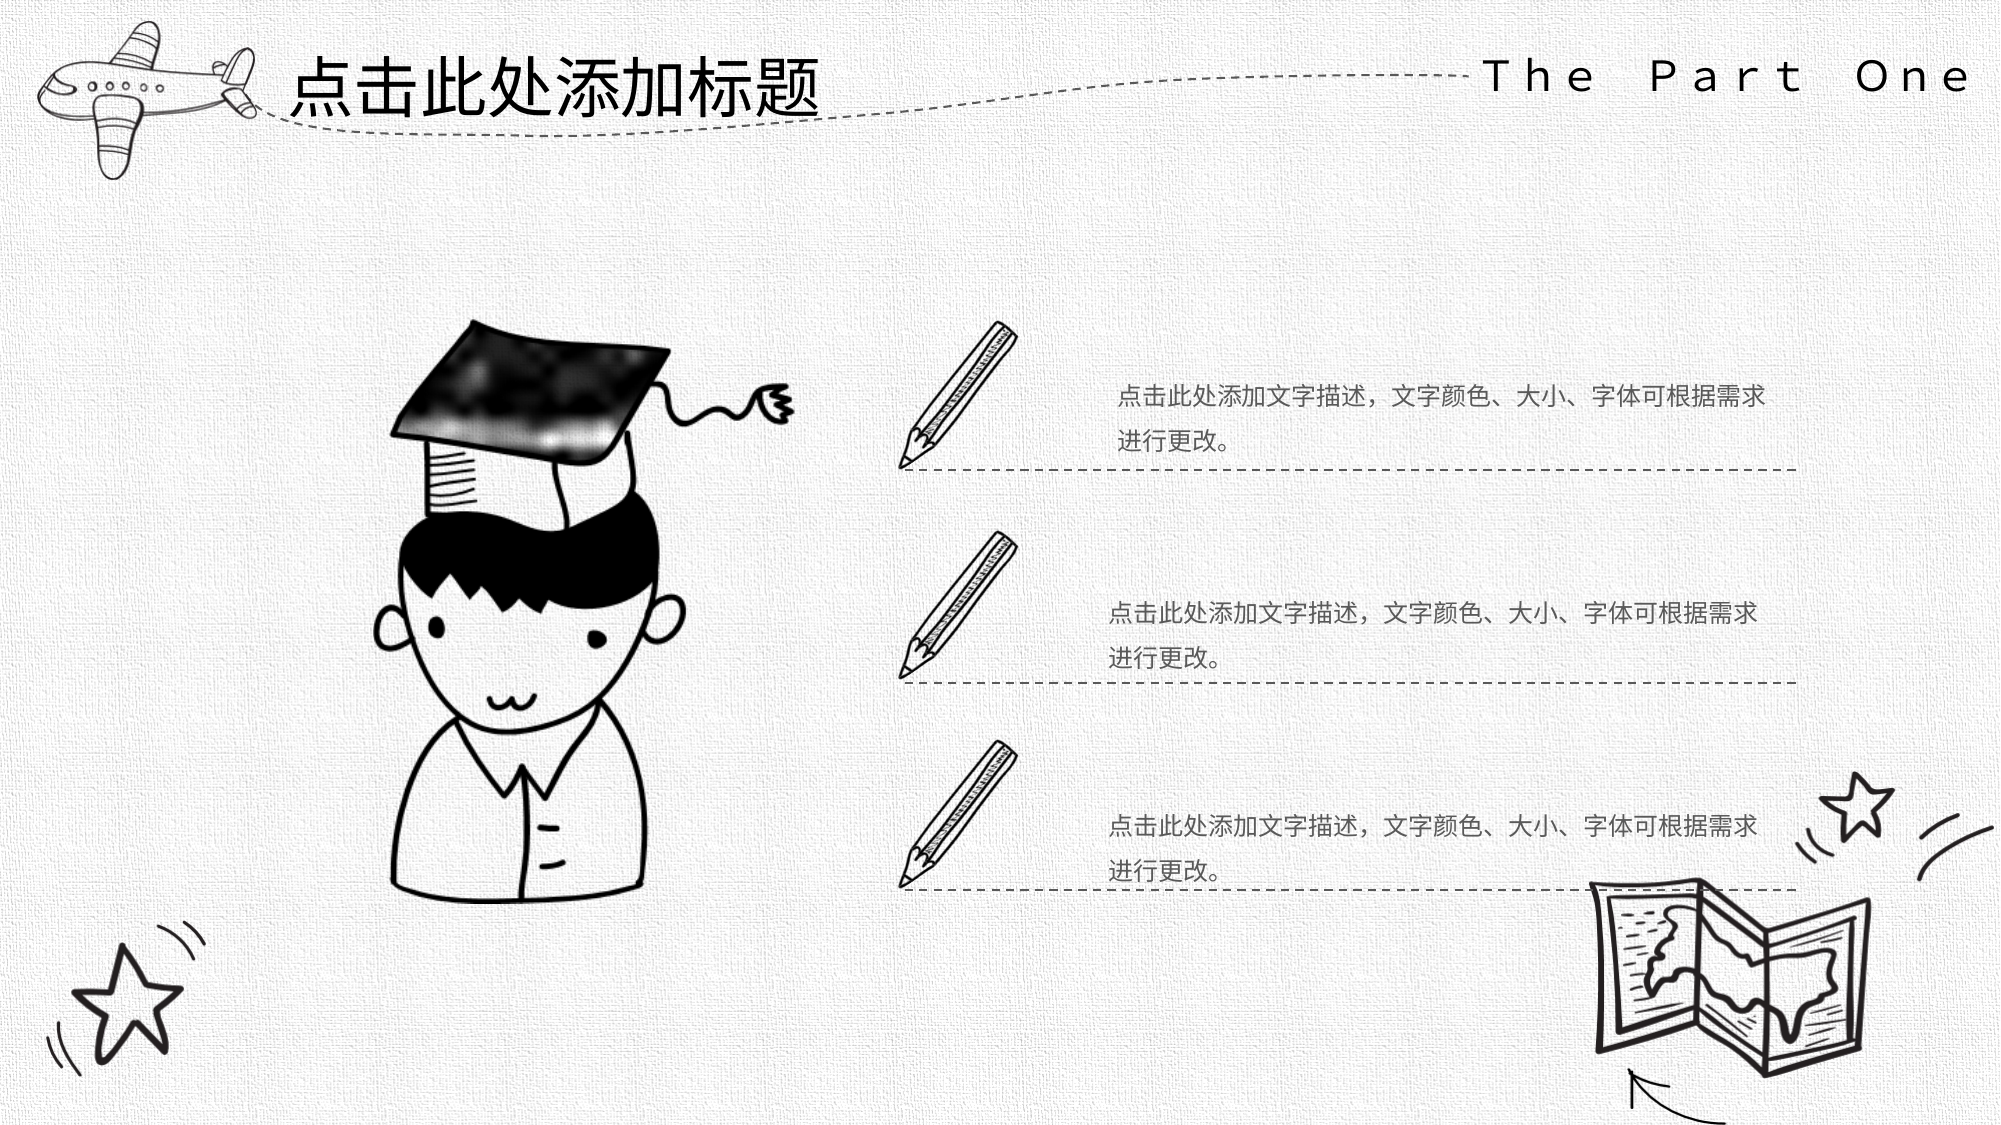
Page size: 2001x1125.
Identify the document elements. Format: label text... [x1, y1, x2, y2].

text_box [37, 21, 2000, 180]
text_box 点击此处添加文字描述，文字颜色、大小、字体可根据需求进行更改。 [1094, 575, 1792, 680]
picture [0, 0, 2001, 1125]
text_box 点击此处添加文字描述，文字颜色、大小、字体可根据需求进行更改。 [1094, 788, 1589, 889]
text_box 点击此处添加文字描述，文字颜色、大小、字体可根据需求进行更改。 [1102, 357, 1800, 463]
